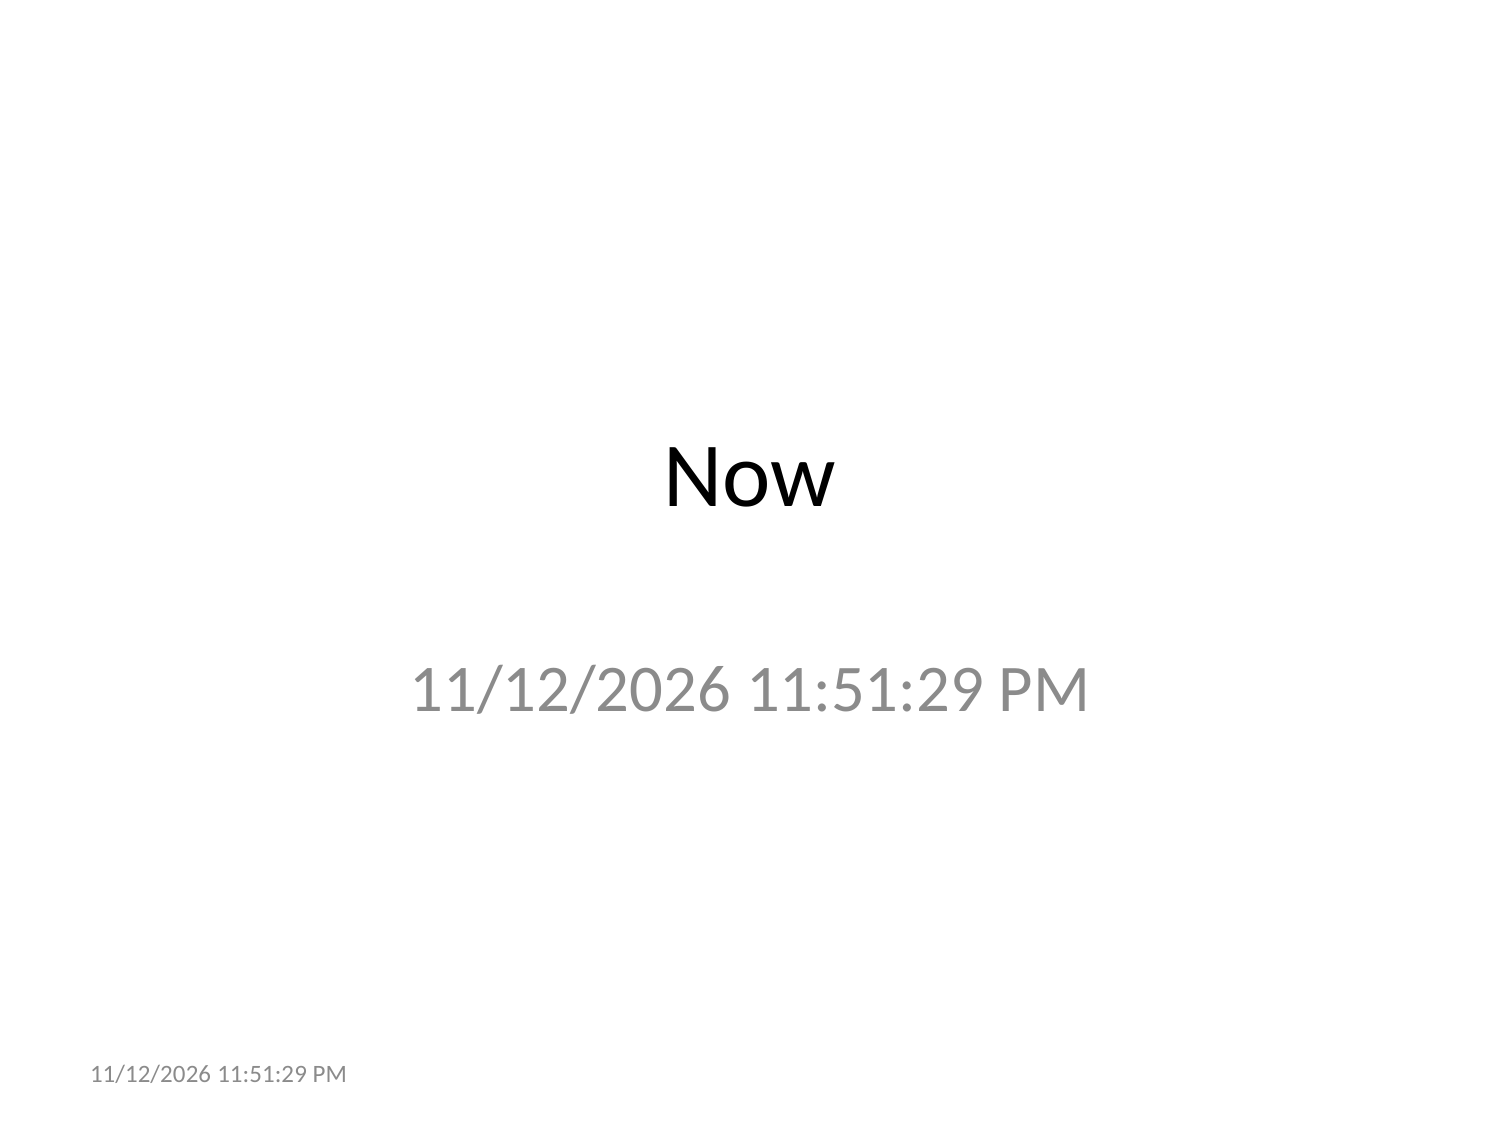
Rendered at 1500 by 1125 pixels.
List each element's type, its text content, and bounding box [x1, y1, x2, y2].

title Now [112, 349, 1388, 591]
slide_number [75, 1042, 425, 1103]
subtitle 2011-12-19 10:20:04 AM [225, 637, 1275, 925]
